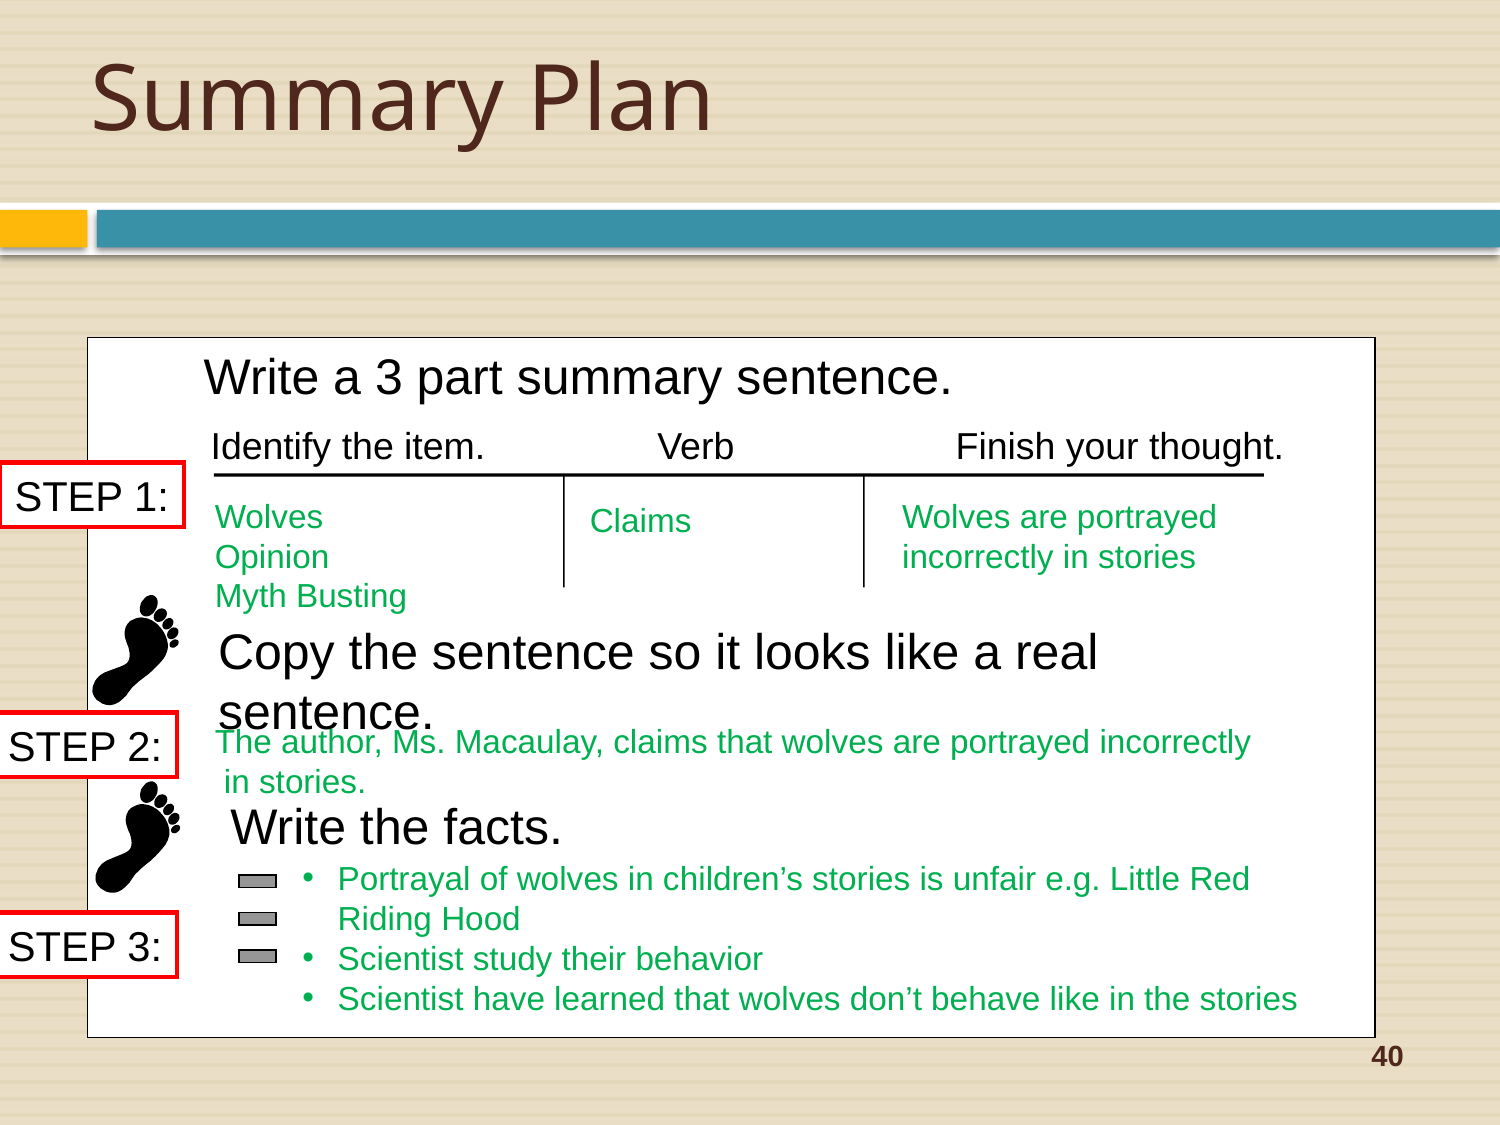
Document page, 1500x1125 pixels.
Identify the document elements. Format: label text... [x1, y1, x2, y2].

text_box STEP 3: [0, 912, 177, 978]
text_box [87, 847, 1375, 1038]
slide_number 40 [1012, 1015, 1419, 1094]
text_box STEP 1: [0, 462, 184, 528]
text_box Wolves are portrayed incorrectly in stories [887, 487, 1263, 582]
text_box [38, 512, 193, 688]
text_box Wolves Opinion Myth Busting [200, 487, 550, 622]
text_box [87, 337, 1375, 787]
text_box Write the facts. [197, 787, 579, 863]
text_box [38, 699, 193, 876]
title Summary Plan [74, 24, 1426, 163]
text_box Write a 3 part summary sentence. [188, 337, 969, 413]
text_box Finish your thought. [926, 414, 1314, 475]
text_box Portrayal of wolves in children’s stories is unfair e.g. Little Red Riding Hood Scientist study their behavior Scientist have learned that wolves don’t behave like in the stories [287, 849, 1363, 1025]
text_box Verb [642, 414, 760, 475]
text_box The author, Ms. Macaulay, claims that wolves are portrayed incorrectly in stories. [200, 712, 1375, 847]
text_box [238, 912, 277, 925]
text_box [238, 949, 277, 963]
text_box Identify the item. [195, 414, 501, 475]
text_box STEP 2: [0, 712, 32, 778]
text_box Copy the sentence so it looks like a real sentence. [203, 612, 1314, 712]
text_box Claims [575, 487, 838, 548]
text_box [238, 874, 277, 888]
